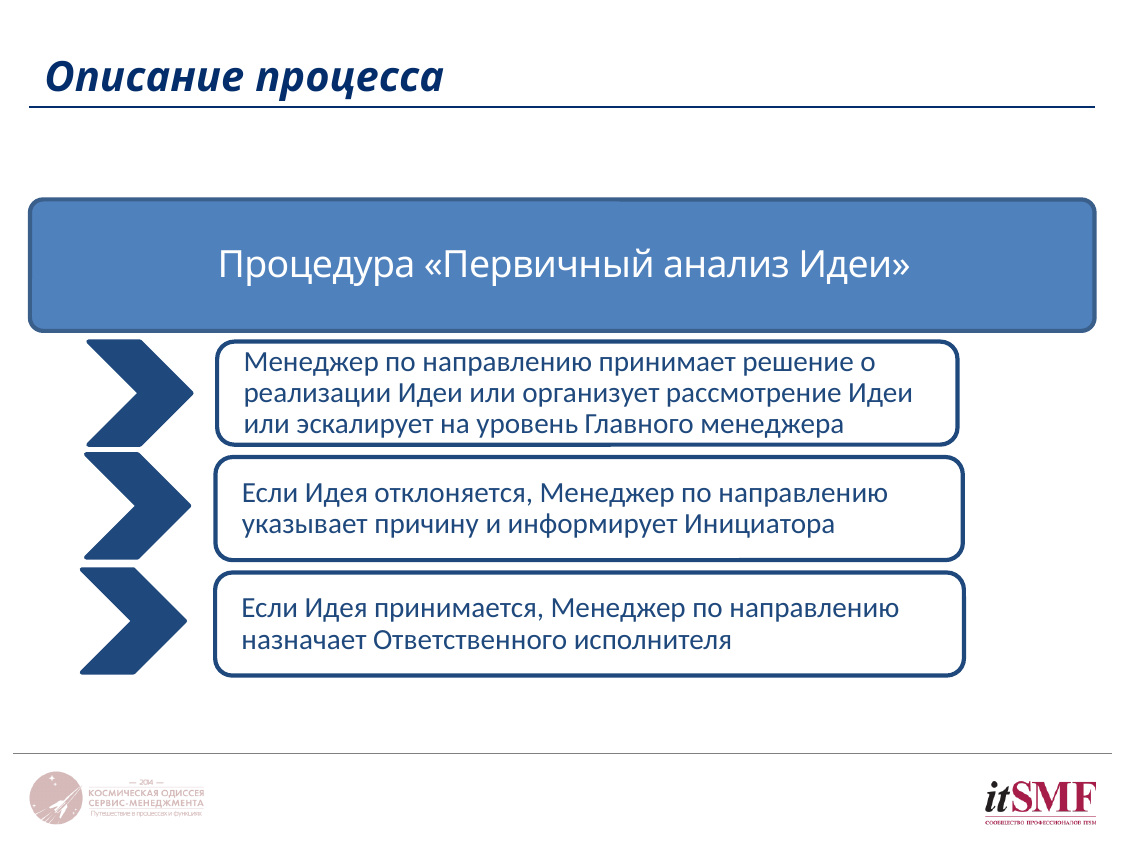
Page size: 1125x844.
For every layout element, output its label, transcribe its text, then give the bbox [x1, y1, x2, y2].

title Описание процесса [29, 33, 1096, 115]
picture [985, 781, 1096, 825]
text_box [29, 138, 1096, 730]
